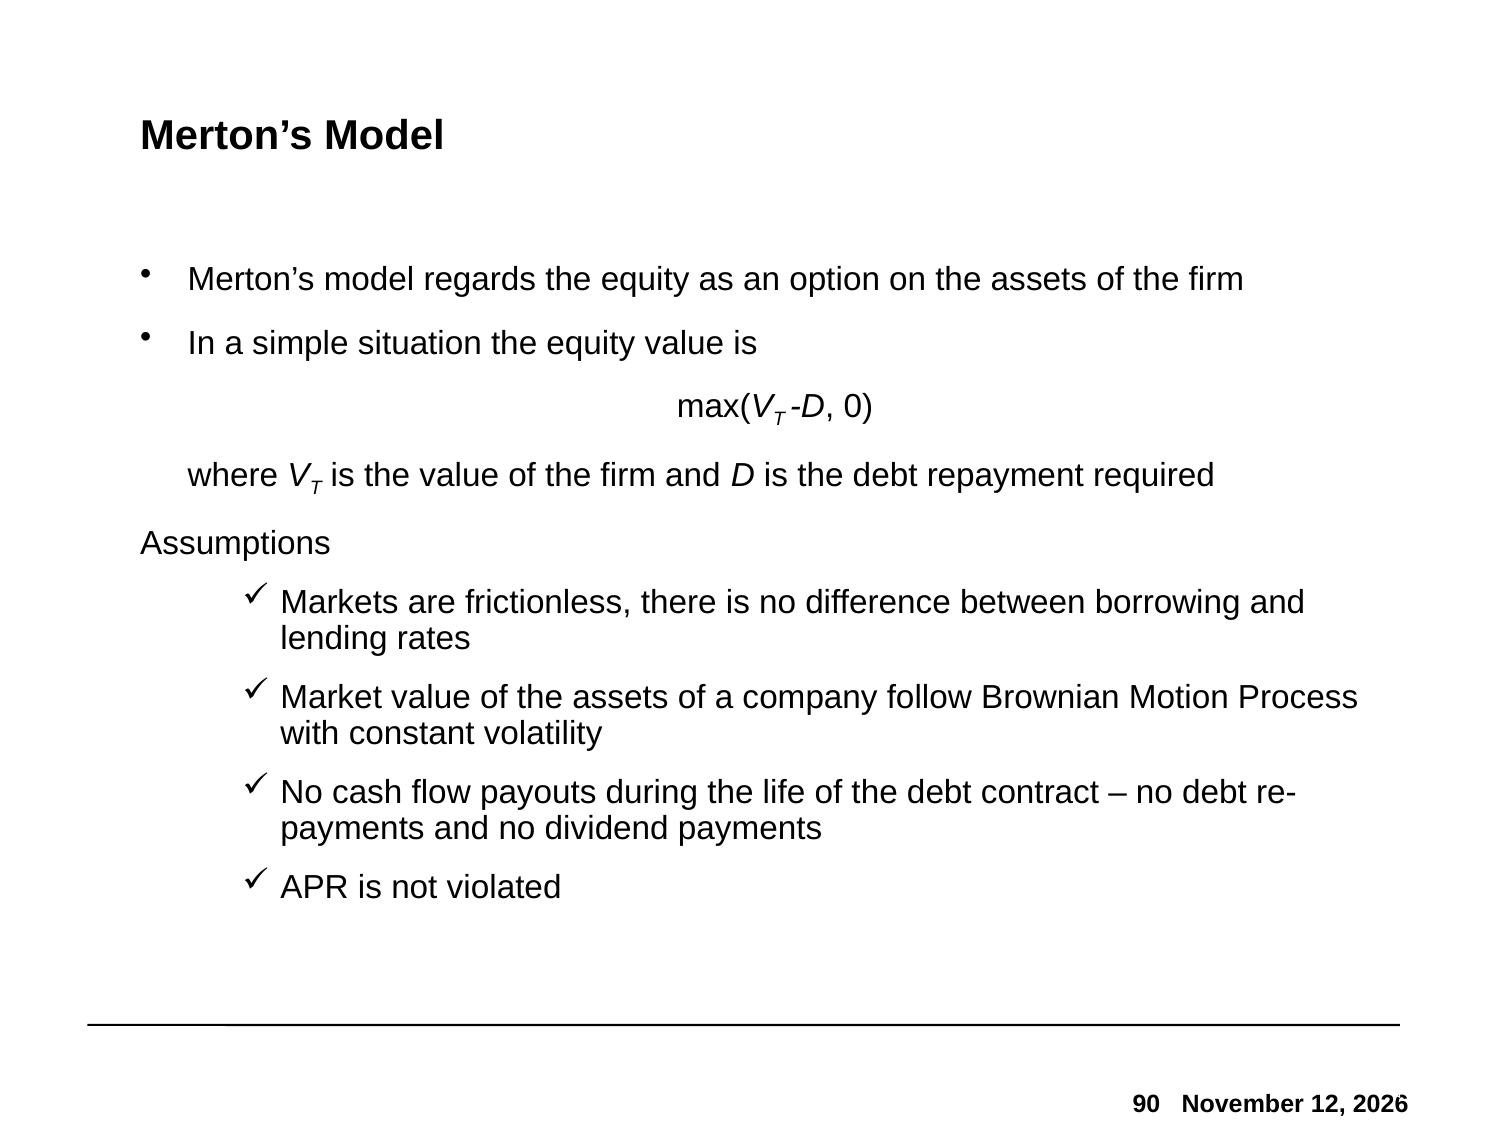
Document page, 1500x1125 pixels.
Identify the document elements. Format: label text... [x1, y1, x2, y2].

title Merton’s Model [124, 99, 1401, 226]
list Merton’s model regards the equity as an option on the assets of the firm In a simple situation the equity value is max(VT -D, 0) where VT is the value of the firm and D is the debt repayment required Assumptions Markets are frictionless, there is no difference between borrowing and lending rates Market value of the assets of a company follow Brownian Motion Process with constant volatility No cash flow payouts during the life of the debt contract – no debt re-payments and no dividend payments APR is not violated [124, 249, 1426, 1013]
